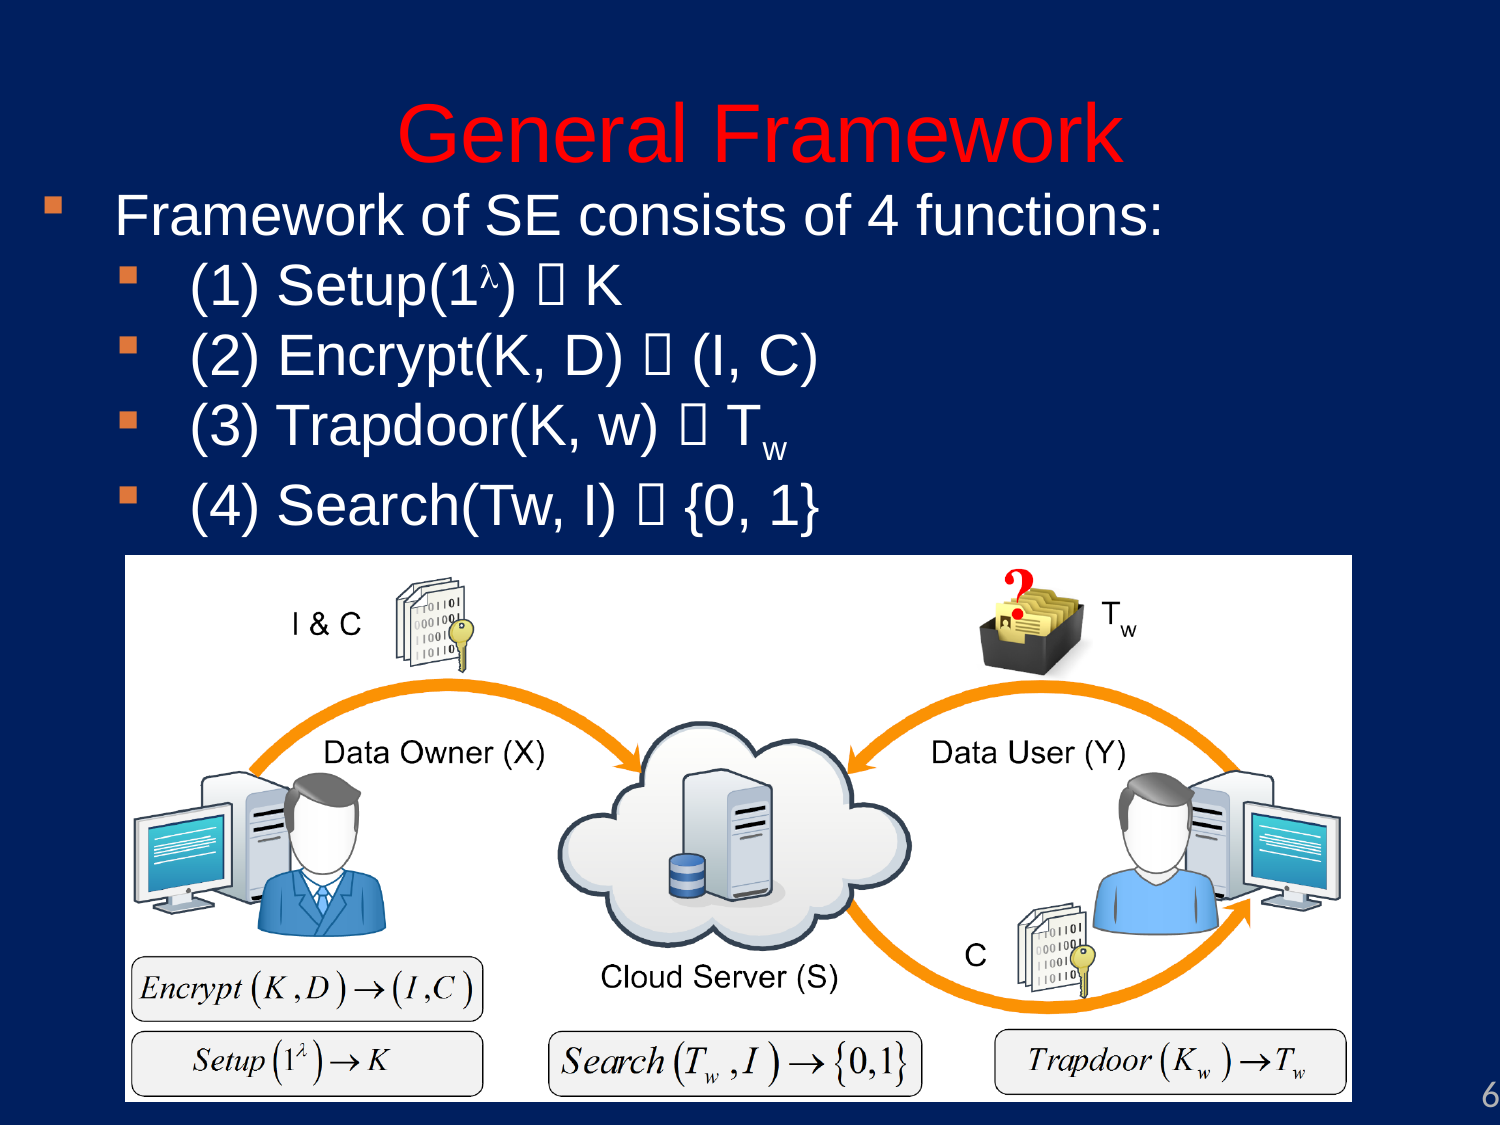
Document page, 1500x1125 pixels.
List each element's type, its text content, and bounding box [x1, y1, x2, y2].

picture [124, 555, 1352, 1102]
text_box Framework of SE consists of 4 functions: (1) Setup(1)  K (2) Encrypt(K, D)  (I, C) (3) Trapdoor(K, w)  Tw (4) Search(Tw, I)  {0, 1} [37, 177, 1226, 538]
slide_number 6 [1437, 1069, 1500, 1125]
title General Framework [44, 53, 1456, 267]
